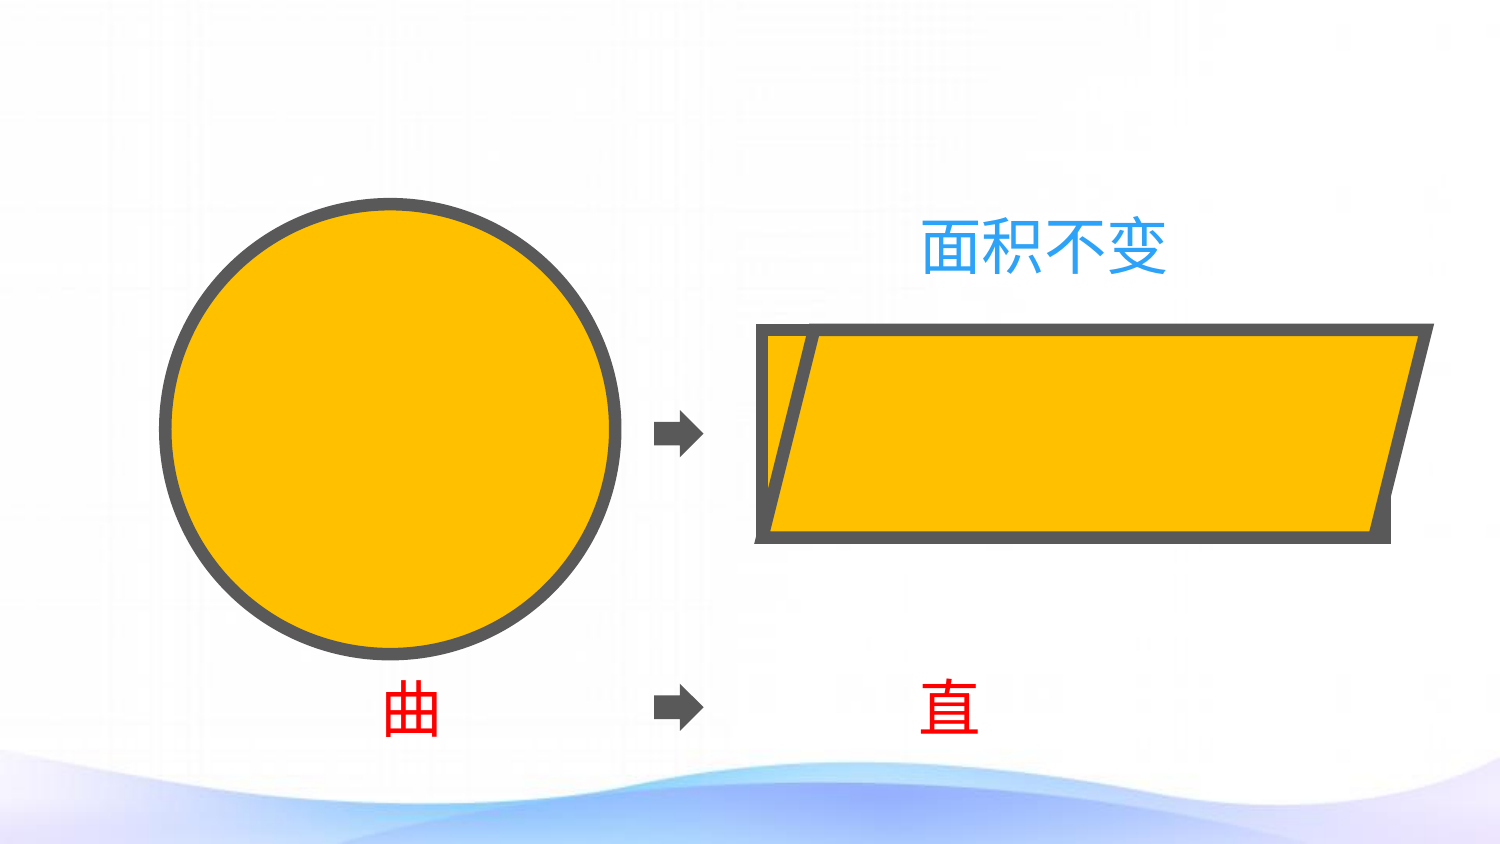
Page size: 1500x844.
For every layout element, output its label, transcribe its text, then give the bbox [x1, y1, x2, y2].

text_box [165, 204, 616, 655]
text_box [653, 682, 705, 733]
text_box [653, 408, 705, 459]
text_box [762, 329, 813, 532]
text_box [1375, 497, 1386, 538]
text_box 曲 [374, 667, 449, 748]
text_box 直 [912, 666, 987, 748]
text_box [761, 329, 1427, 539]
picture [0, 0, 1500, 844]
text_box 面积不变 [913, 204, 1175, 285]
